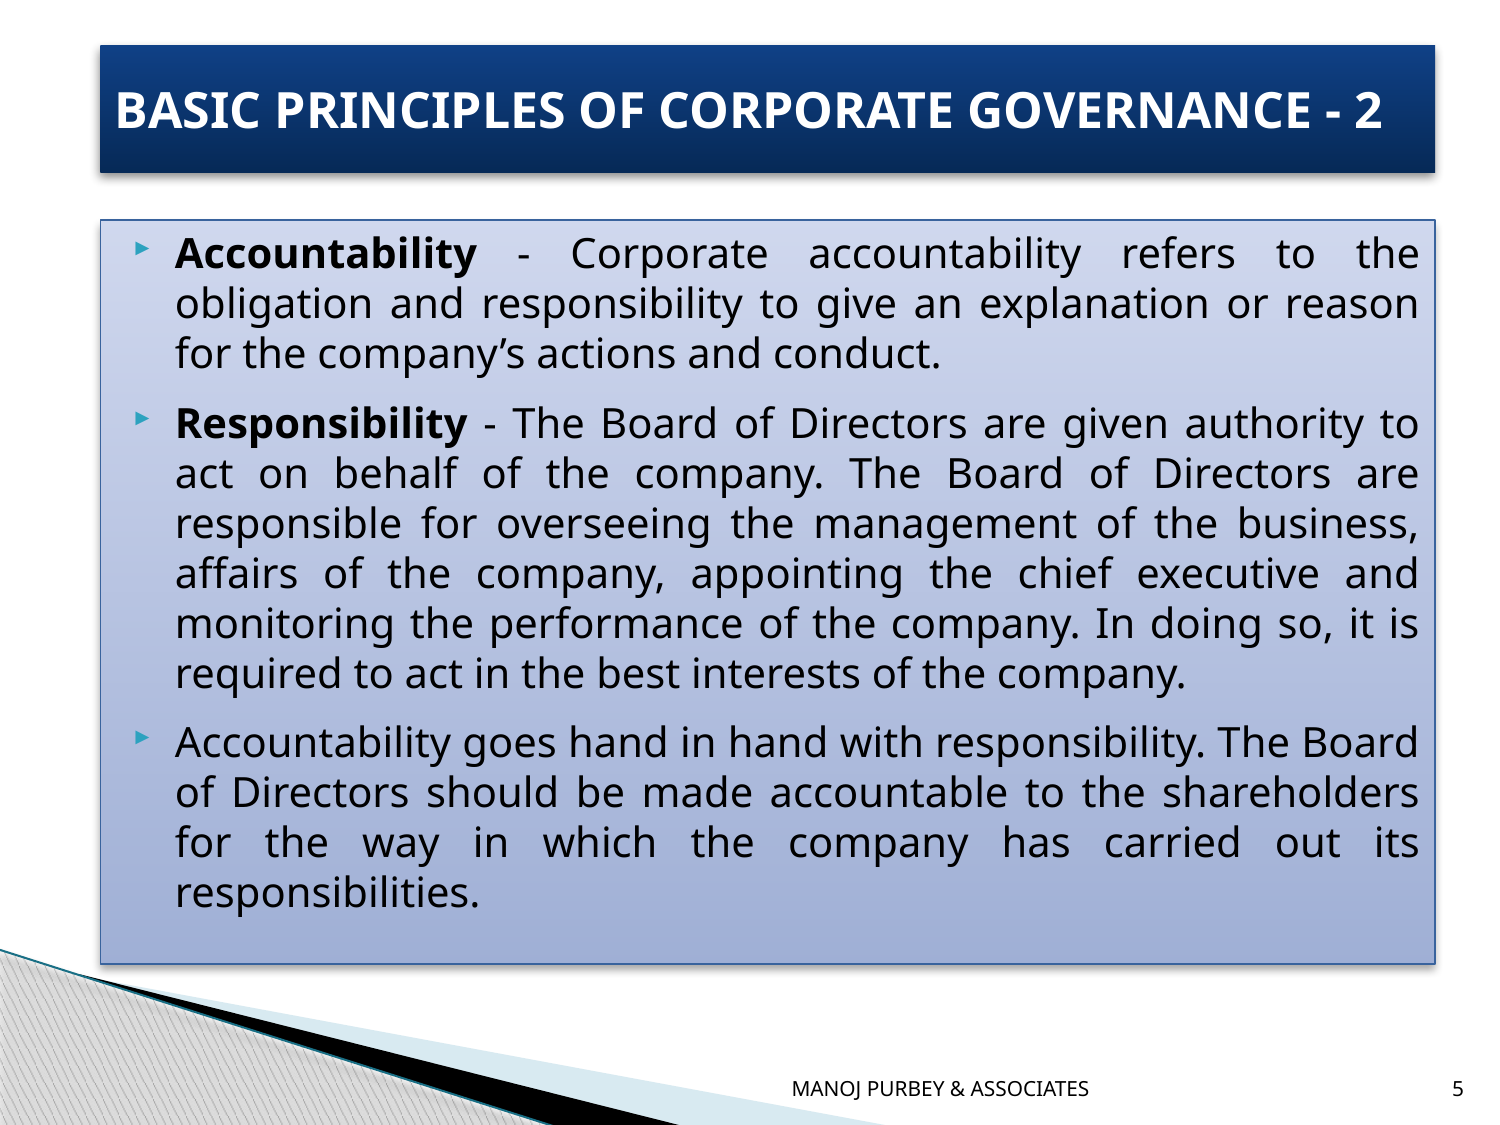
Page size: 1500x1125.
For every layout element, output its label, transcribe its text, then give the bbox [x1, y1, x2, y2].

list Accountability - Corporate accountability refers to the obligation and responsibility to give an explanation or reason for the company’s actions and conduct. Responsibility - The Board of Directors are given authority to act on behalf of the company. The Board of Directors are responsible for overseeing the management of the business, affairs of the company, appointing the chief executive and monitoring the performance of the company. In doing so, it is required to act in the best interests of the company. Accountability goes hand in hand with responsibility. The Board of Directors should be made accountable to the shareholders for the way in which the company has carried out its responsibilities. [100, 219, 1436, 965]
slide_number 5 [1418, 1051, 1479, 1112]
title BASIC PRINCIPLES OF CORPORATE GOVERNANCE - 2 [100, 45, 1436, 173]
footer MANOJ PURBEY & ASSOCIATES [718, 1051, 1105, 1112]
